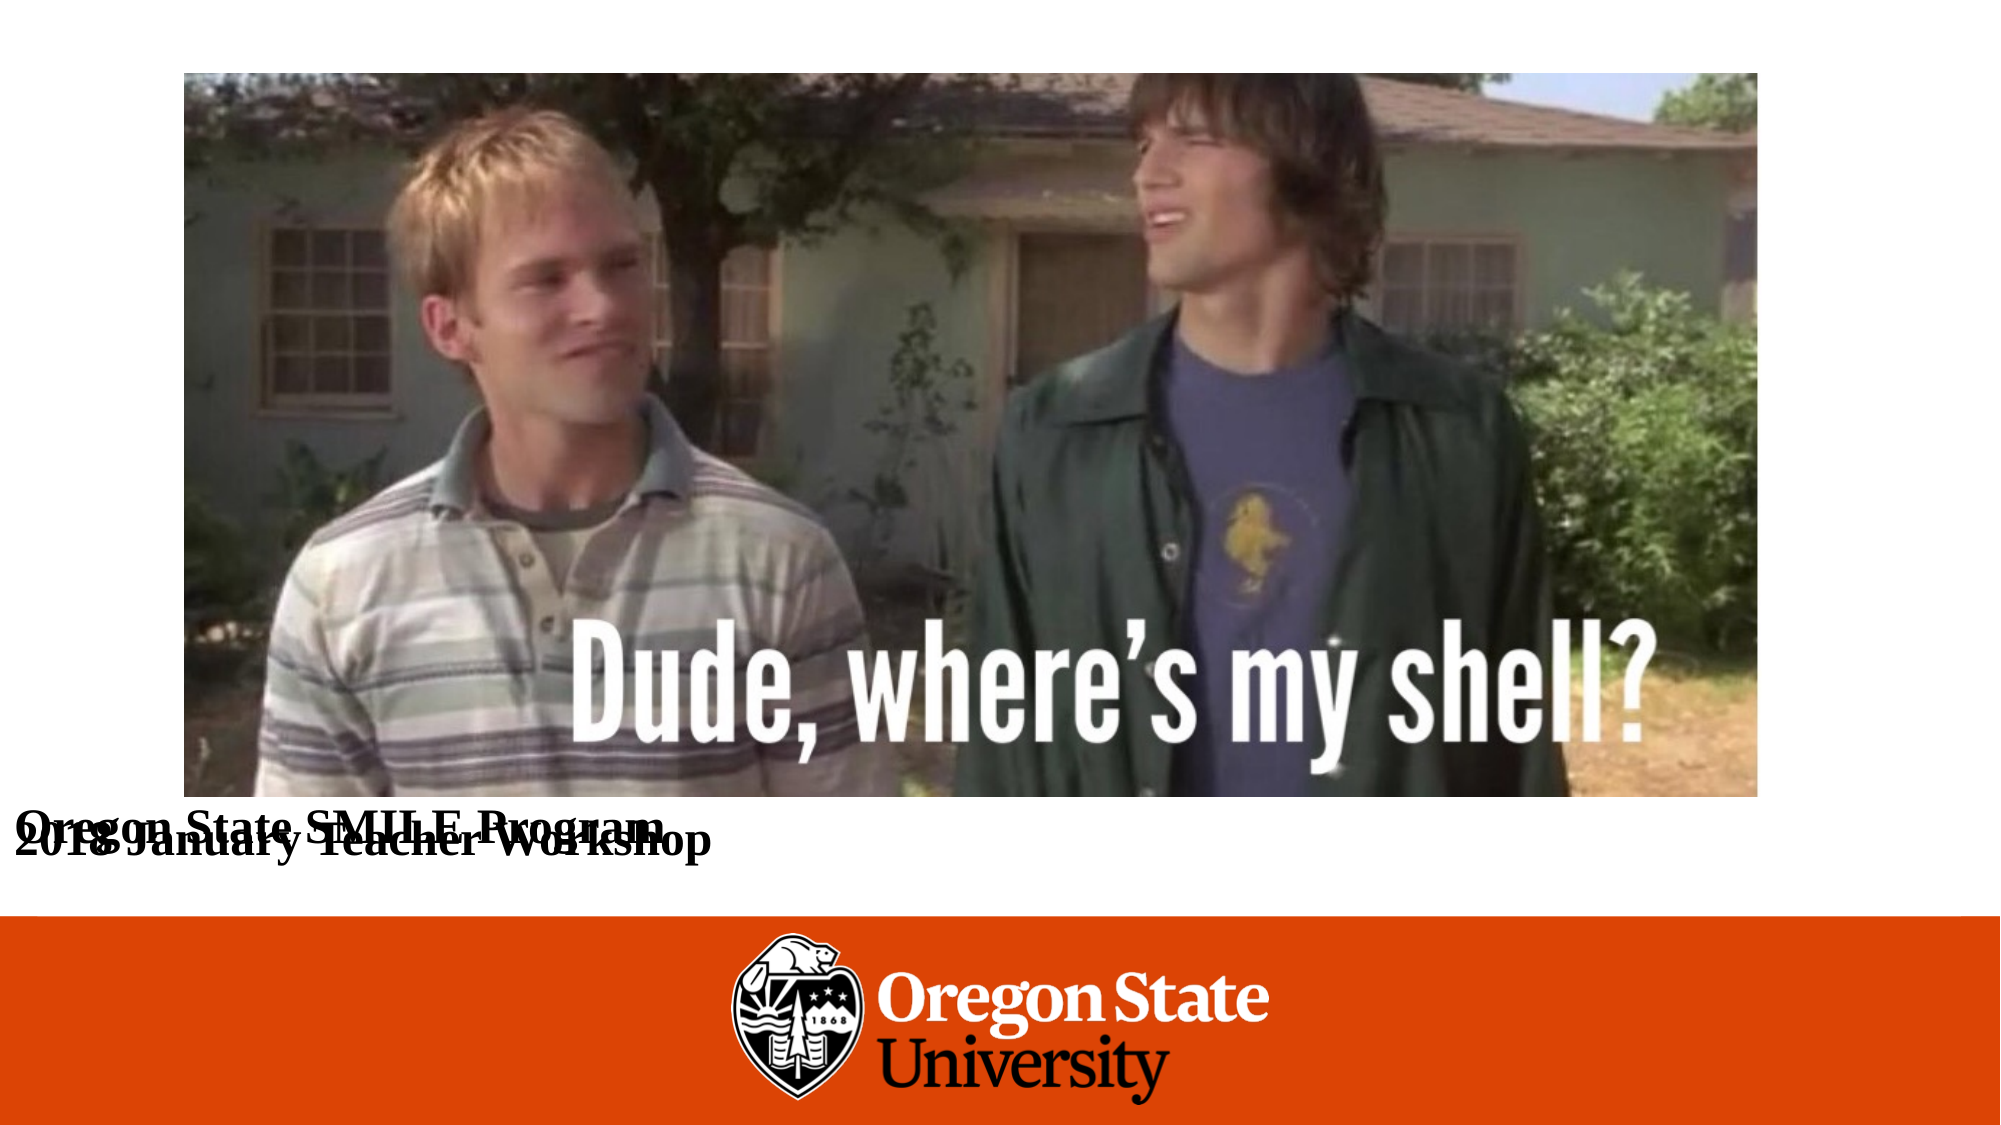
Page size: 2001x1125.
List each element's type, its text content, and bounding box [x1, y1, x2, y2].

picture [731, 933, 1269, 1105]
subtitle Oregon State SMILE Program 2018 January Teacher Workshop [14, 841, 1665, 917]
picture [183, 73, 1762, 797]
